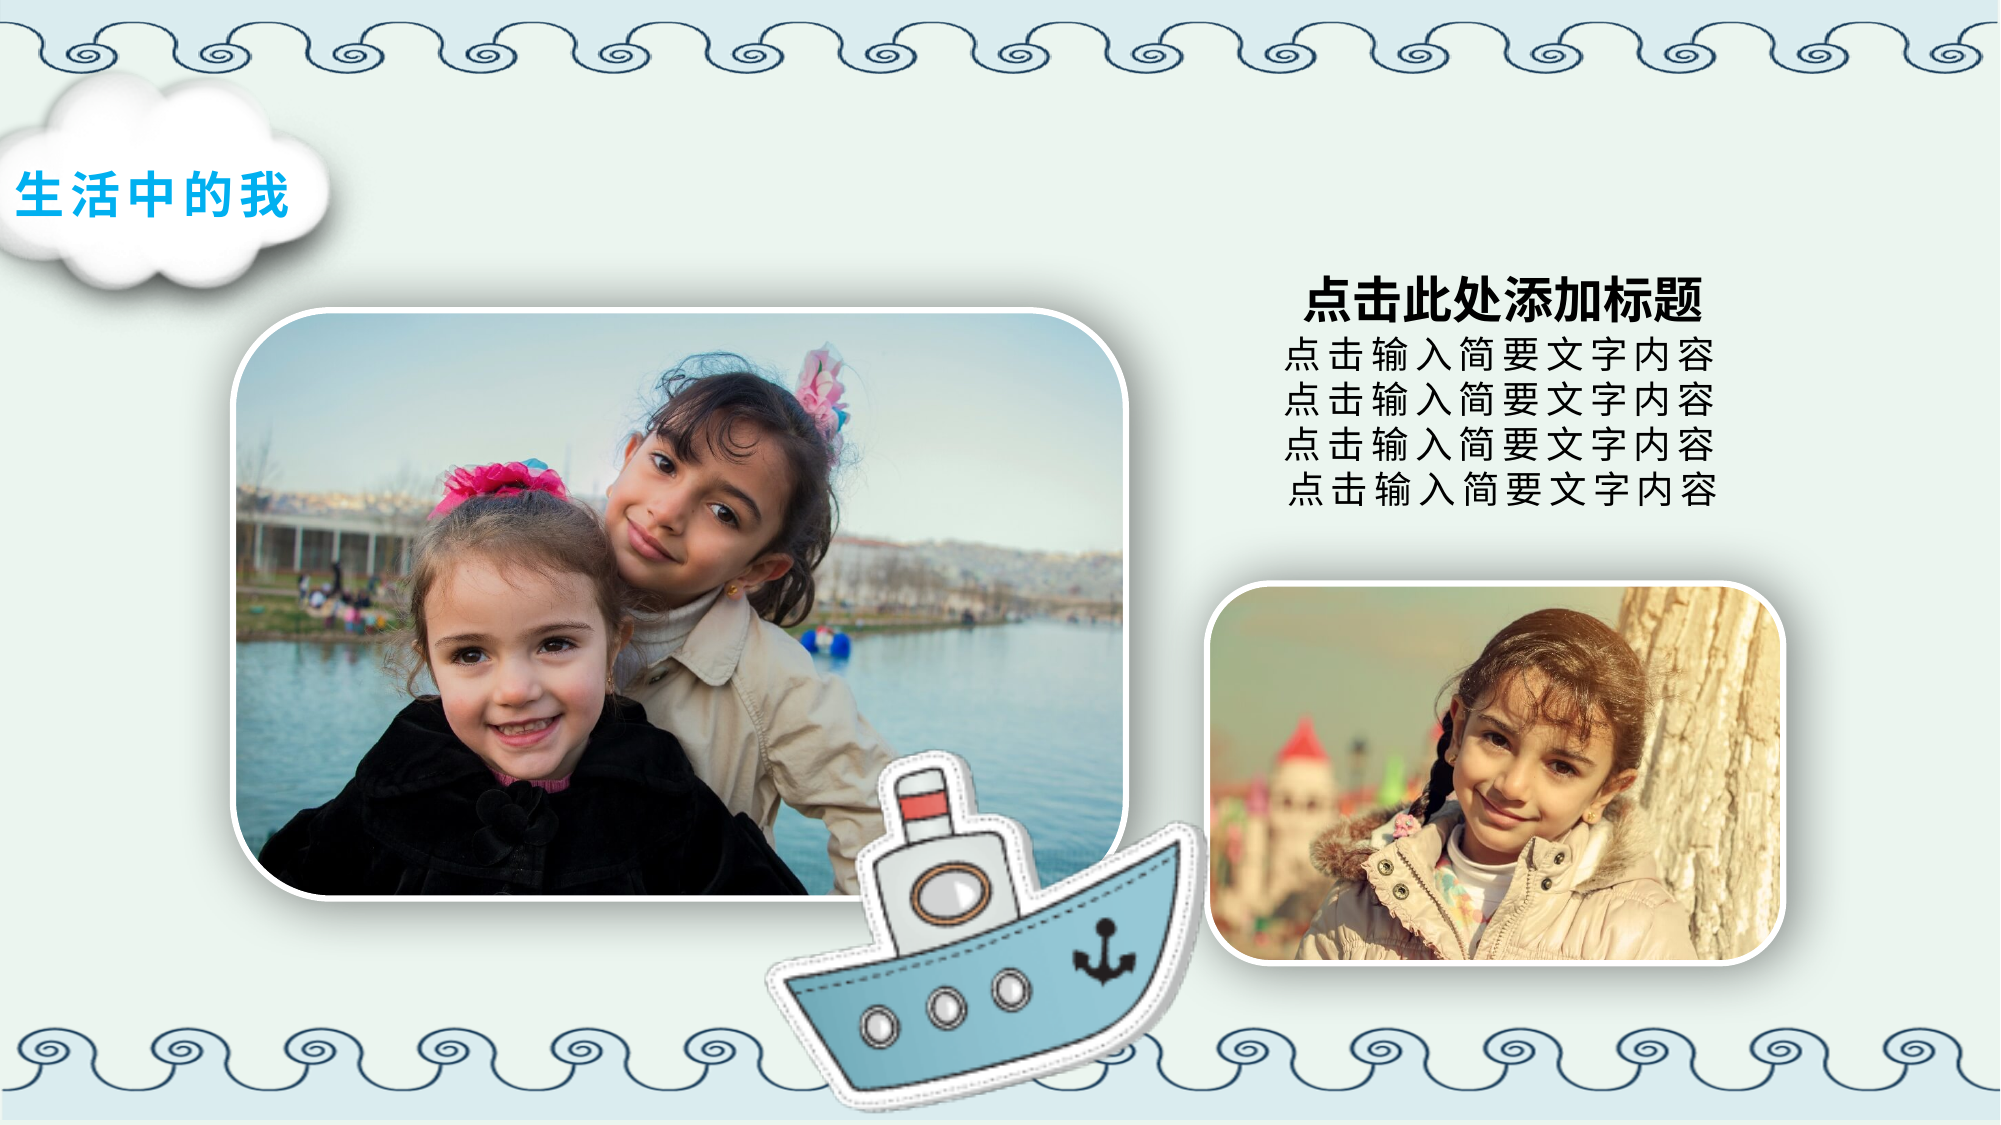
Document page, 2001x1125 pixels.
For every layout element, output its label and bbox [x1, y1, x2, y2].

text_box [1222, 231, 1784, 523]
picture [0, 0, 2001, 1125]
